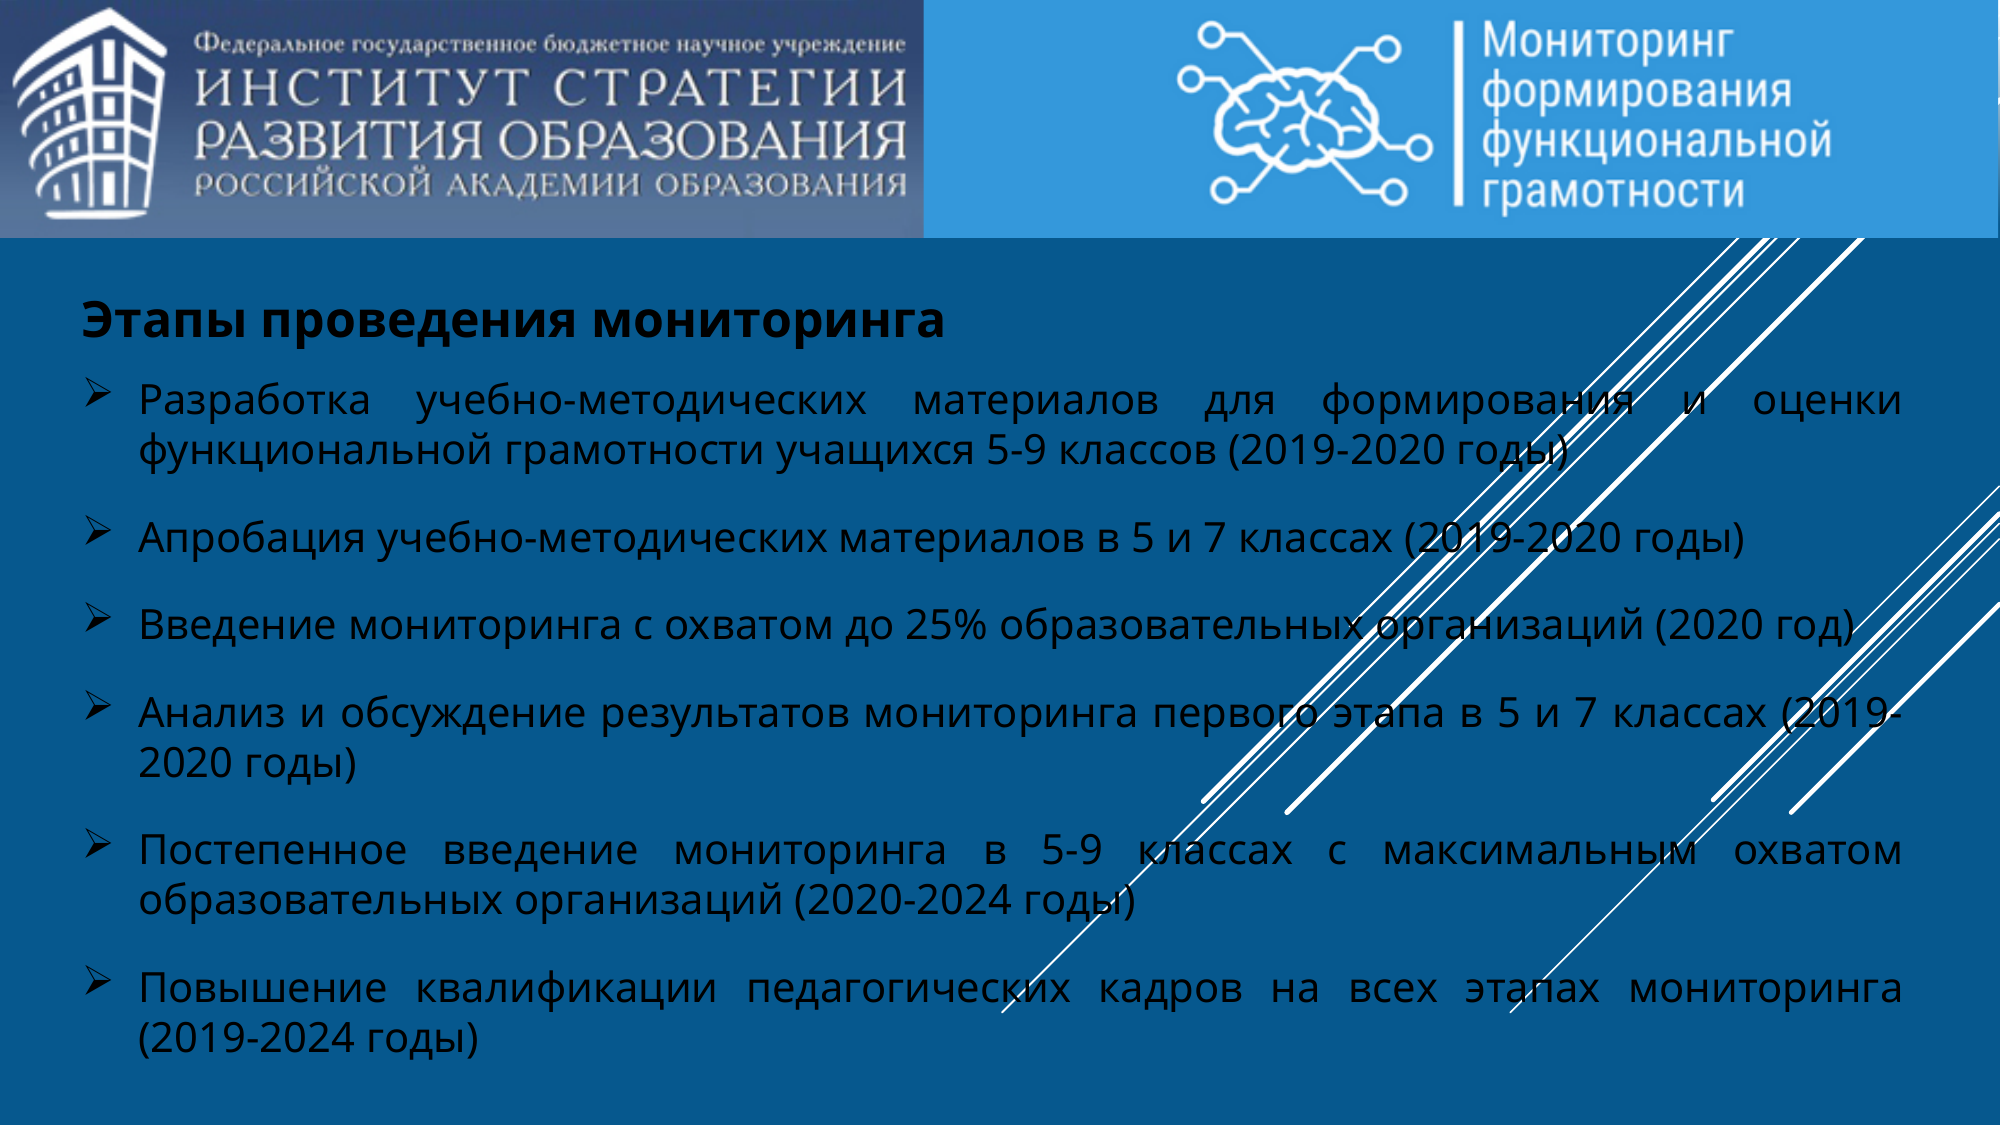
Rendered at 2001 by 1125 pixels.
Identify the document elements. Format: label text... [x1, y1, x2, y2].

text_box Этапы проведения мониторинга Разработка учебно-методических материалов для формирования и оценки функциональной грамотности учащихся 5-9 классов (2019-2020 годы) Апробация учебно-методических материалов в 5 и 7 классах (2019-2020 годы) Введение мониторинга с охватом до 25% образовательных организаций (2020 год) Анализ и обсуждение результатов мониторинга первого этапа в 5 и 7 классах (2019-2020 годы) Постепенное введение мониторинга в 5-9 классах с максимальным охватом образовательных организаций (2020-2024 годы) Повышение квалификации педагогических кадров на всех этапах мониторинга (2019-2024 годы) [67, 280, 1919, 1069]
picture [0, 0, 1999, 238]
